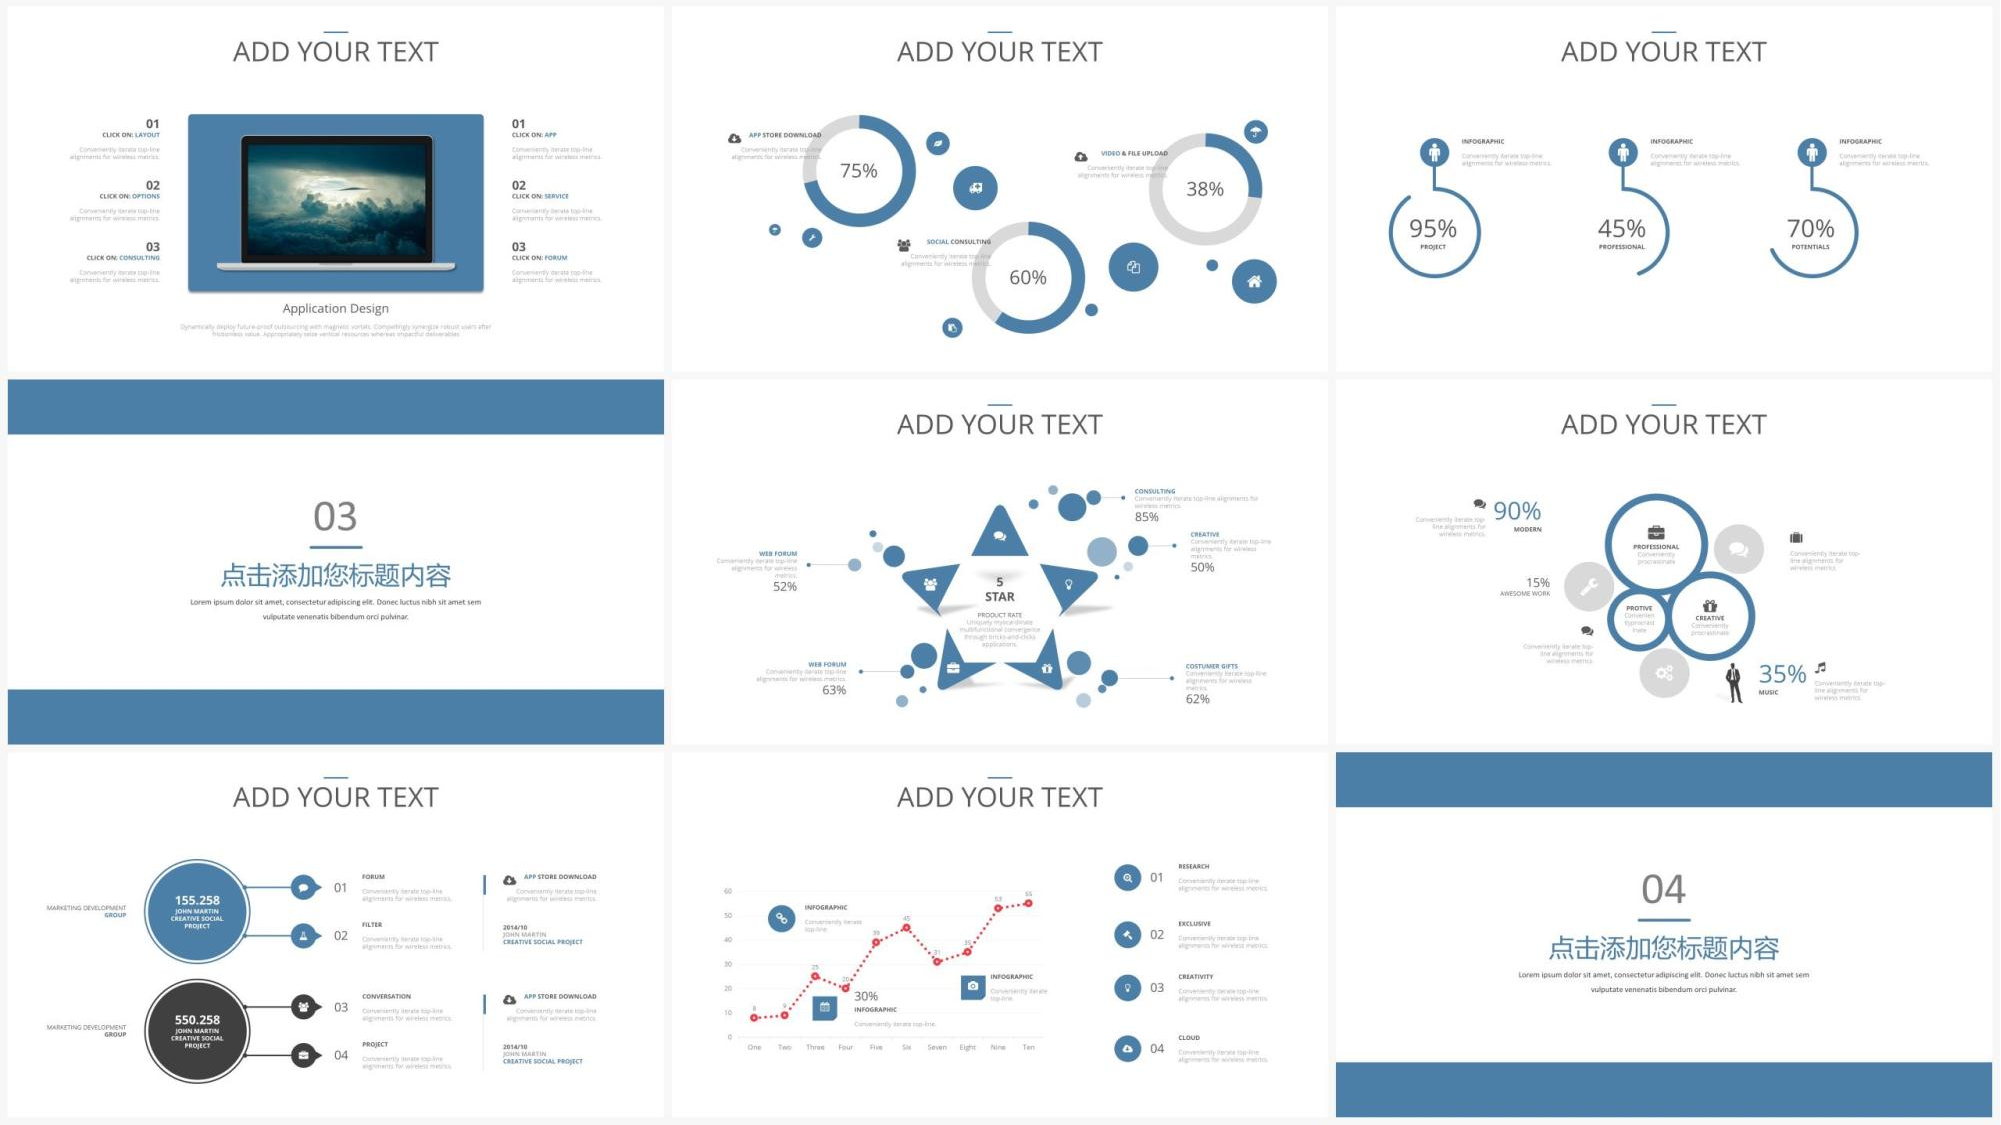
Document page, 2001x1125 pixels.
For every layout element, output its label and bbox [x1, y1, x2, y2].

text_box [0, 0, 2000, 1125]
